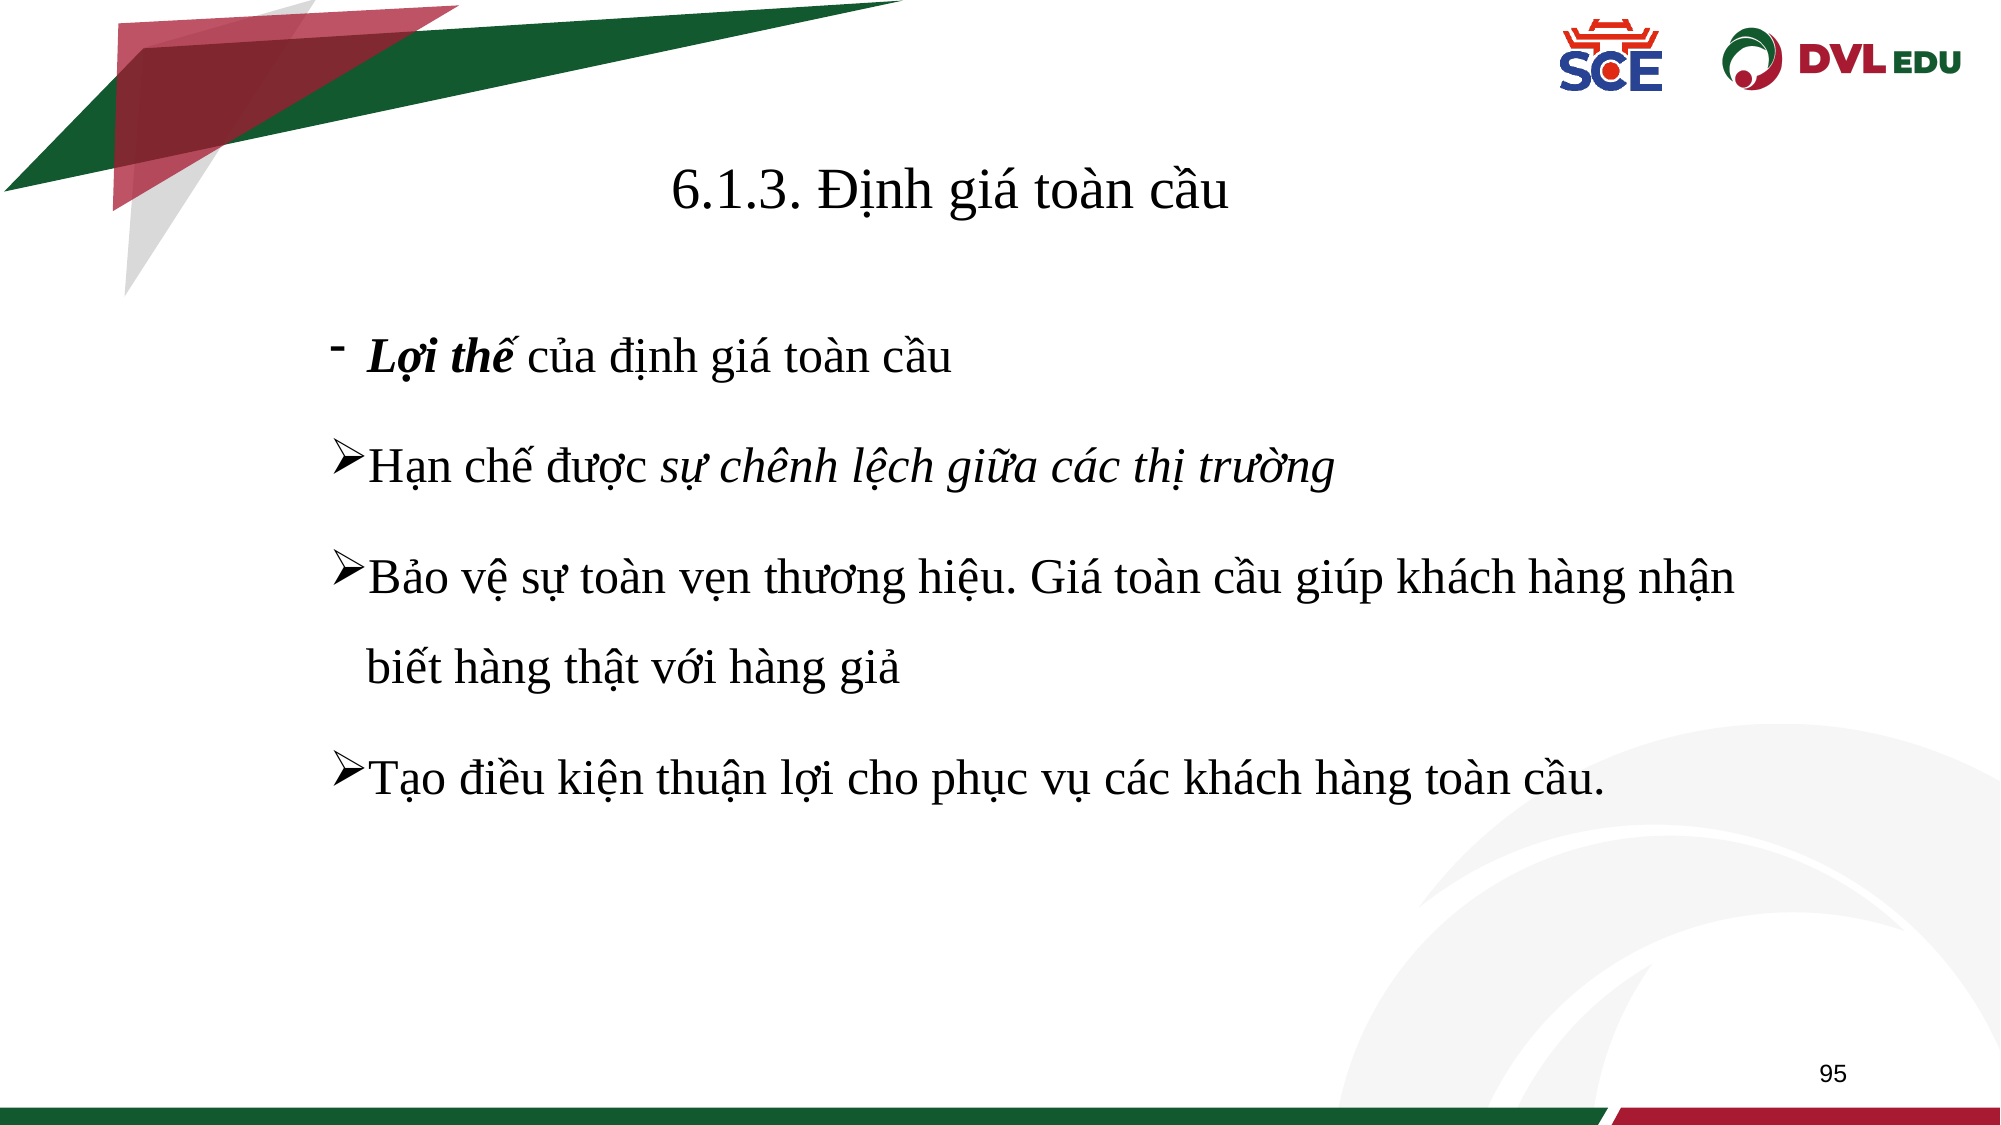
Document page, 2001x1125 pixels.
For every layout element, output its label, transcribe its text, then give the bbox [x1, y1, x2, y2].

picture [1722, 27, 1961, 91]
text_box 95 [1412, 1042, 1863, 1103]
picture [1559, 19, 1667, 91]
